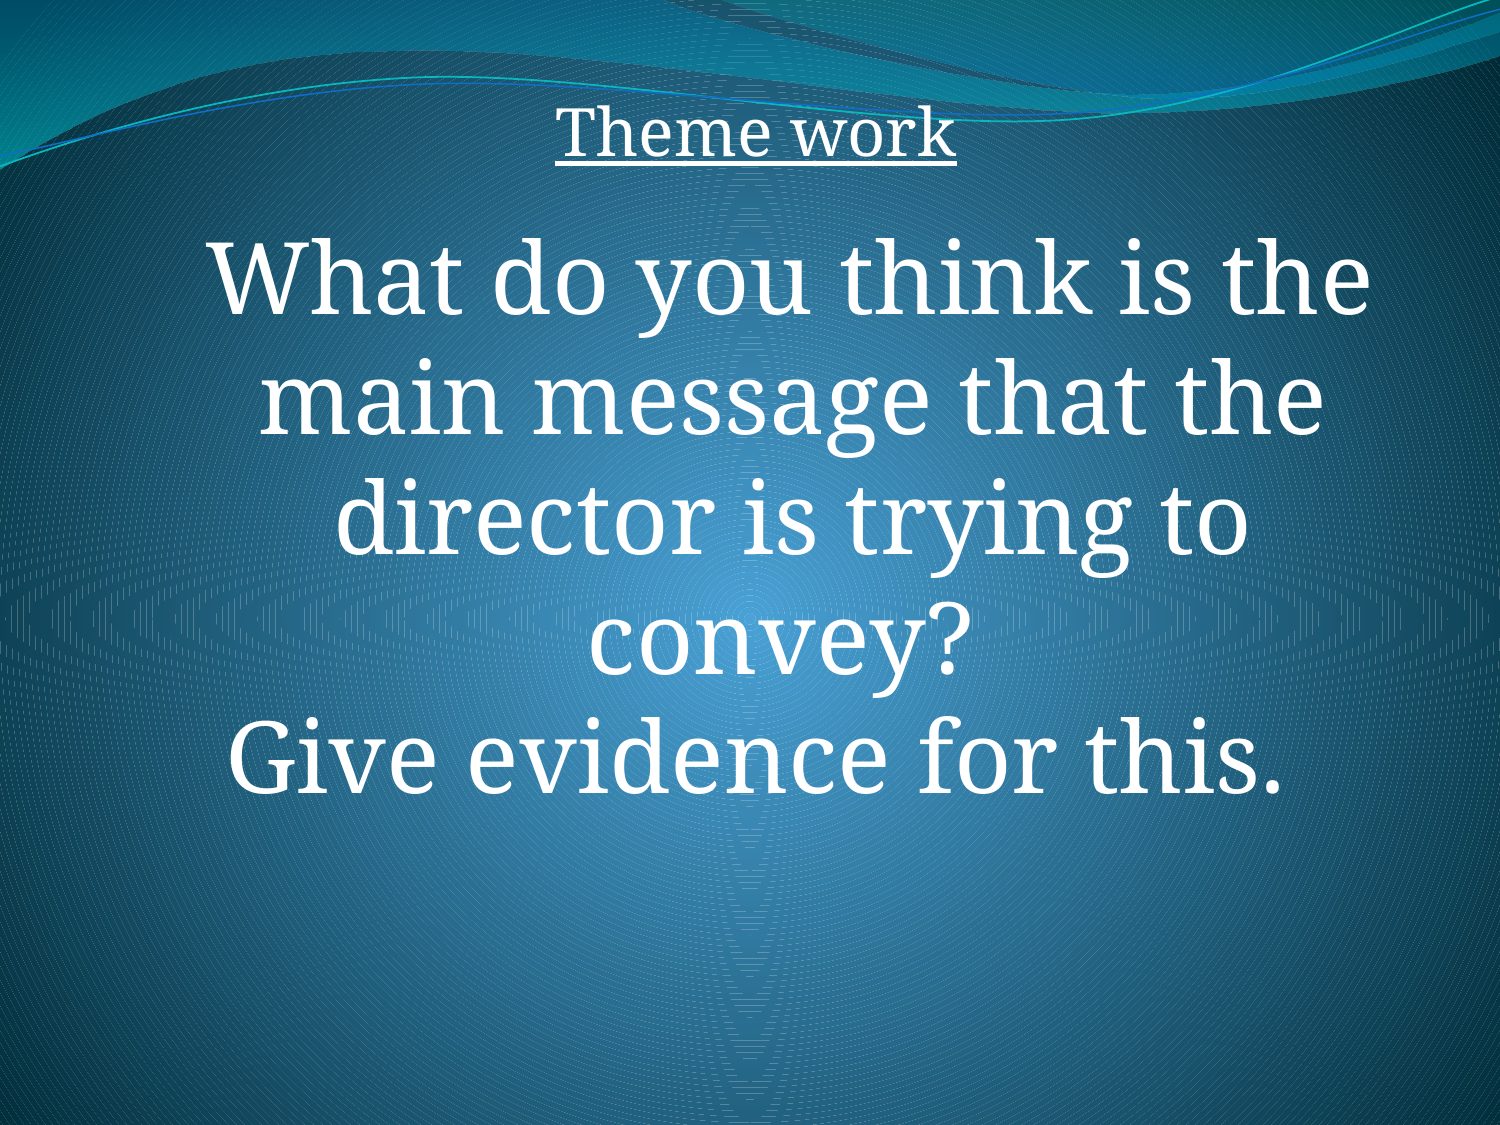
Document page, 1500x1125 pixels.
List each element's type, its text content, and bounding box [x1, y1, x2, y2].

text_box Theme work What do you think is the main message that the director is trying to convey? Give evidence for this. [93, 81, 1418, 952]
